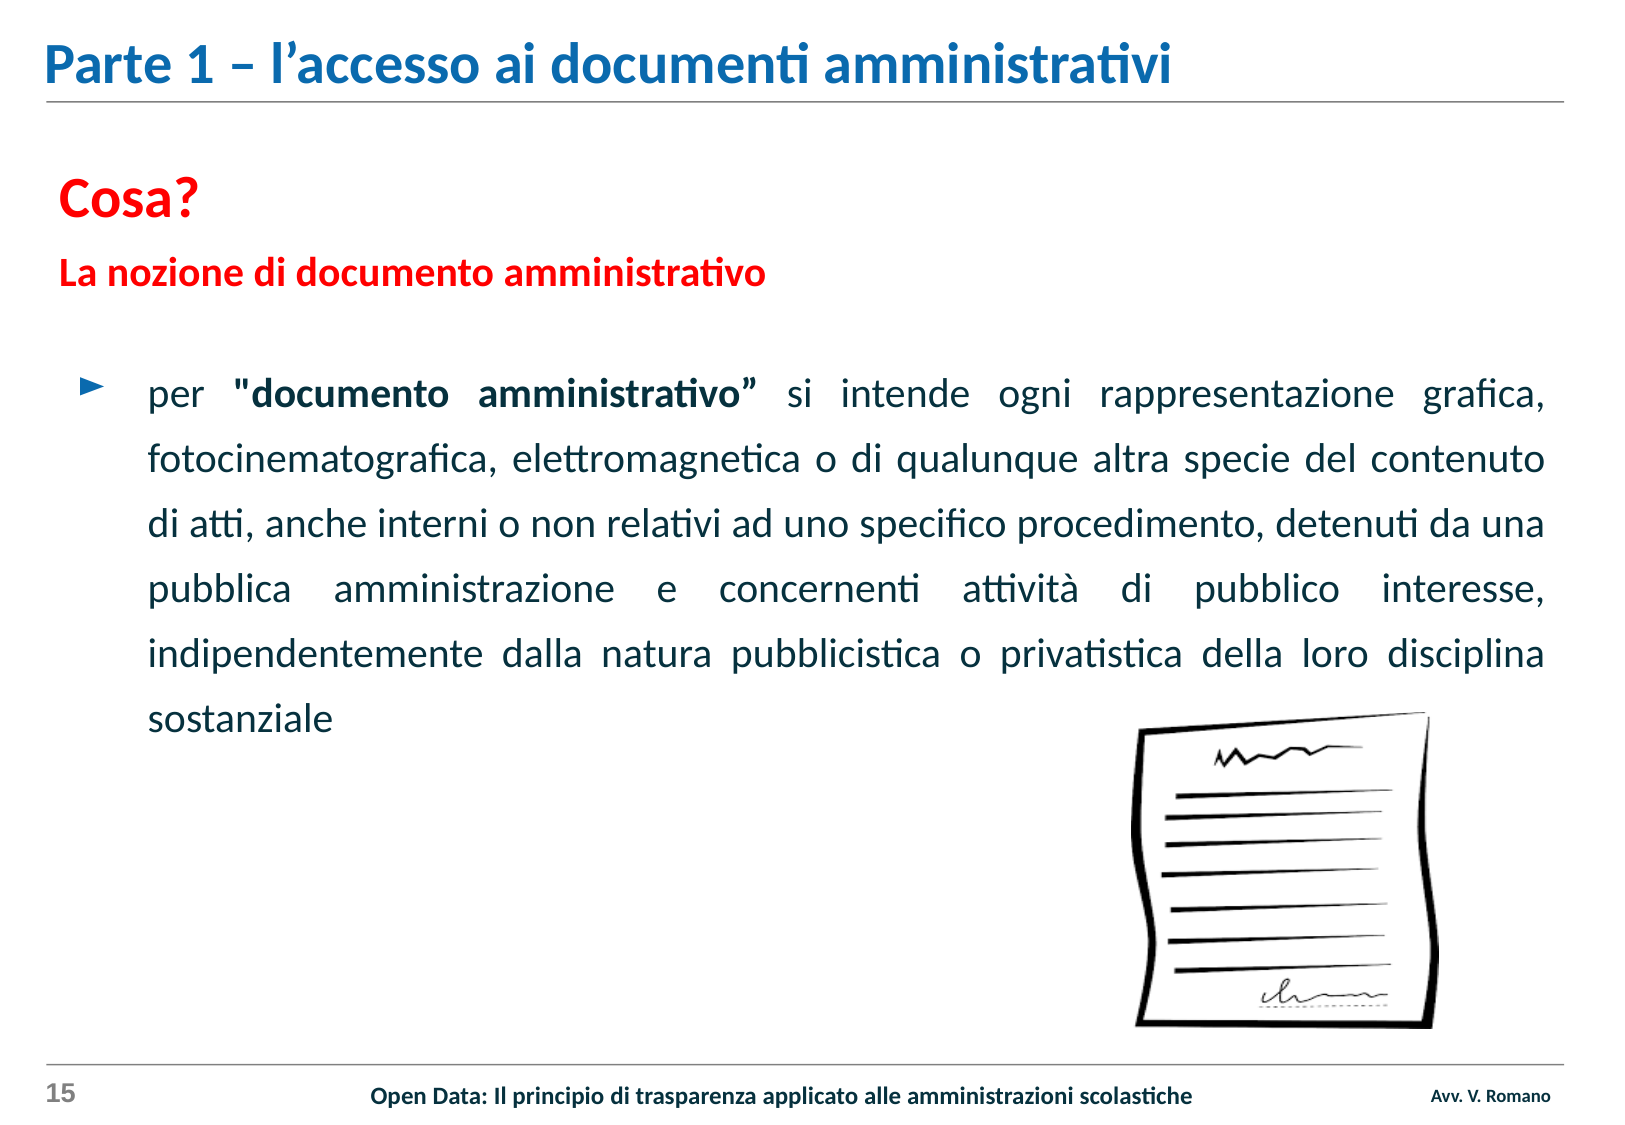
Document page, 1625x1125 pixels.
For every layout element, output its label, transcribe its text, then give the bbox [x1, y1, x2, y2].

text_box Parte 1 – l’accesso ai documenti amministrativi [44, 24, 1561, 91]
text_box Cosa? La nozione di documento amministrativo [44, 131, 1561, 214]
text_box per "documento amministrativo” si intende ogni rappresentazione grafica, fotocinematografica, elettromagnetica o di qualunque altra specie del contenuto di atti, anche interni o non relativi ad uno specifico procedimento, detenuti da una pubblica amministrazione e concernenti attività di pubblico interesse, indipendentemente dalla natura pubblicistica o privatistica della loro disciplina sostanziale [44, 228, 1561, 1030]
picture [1130, 712, 1440, 1030]
